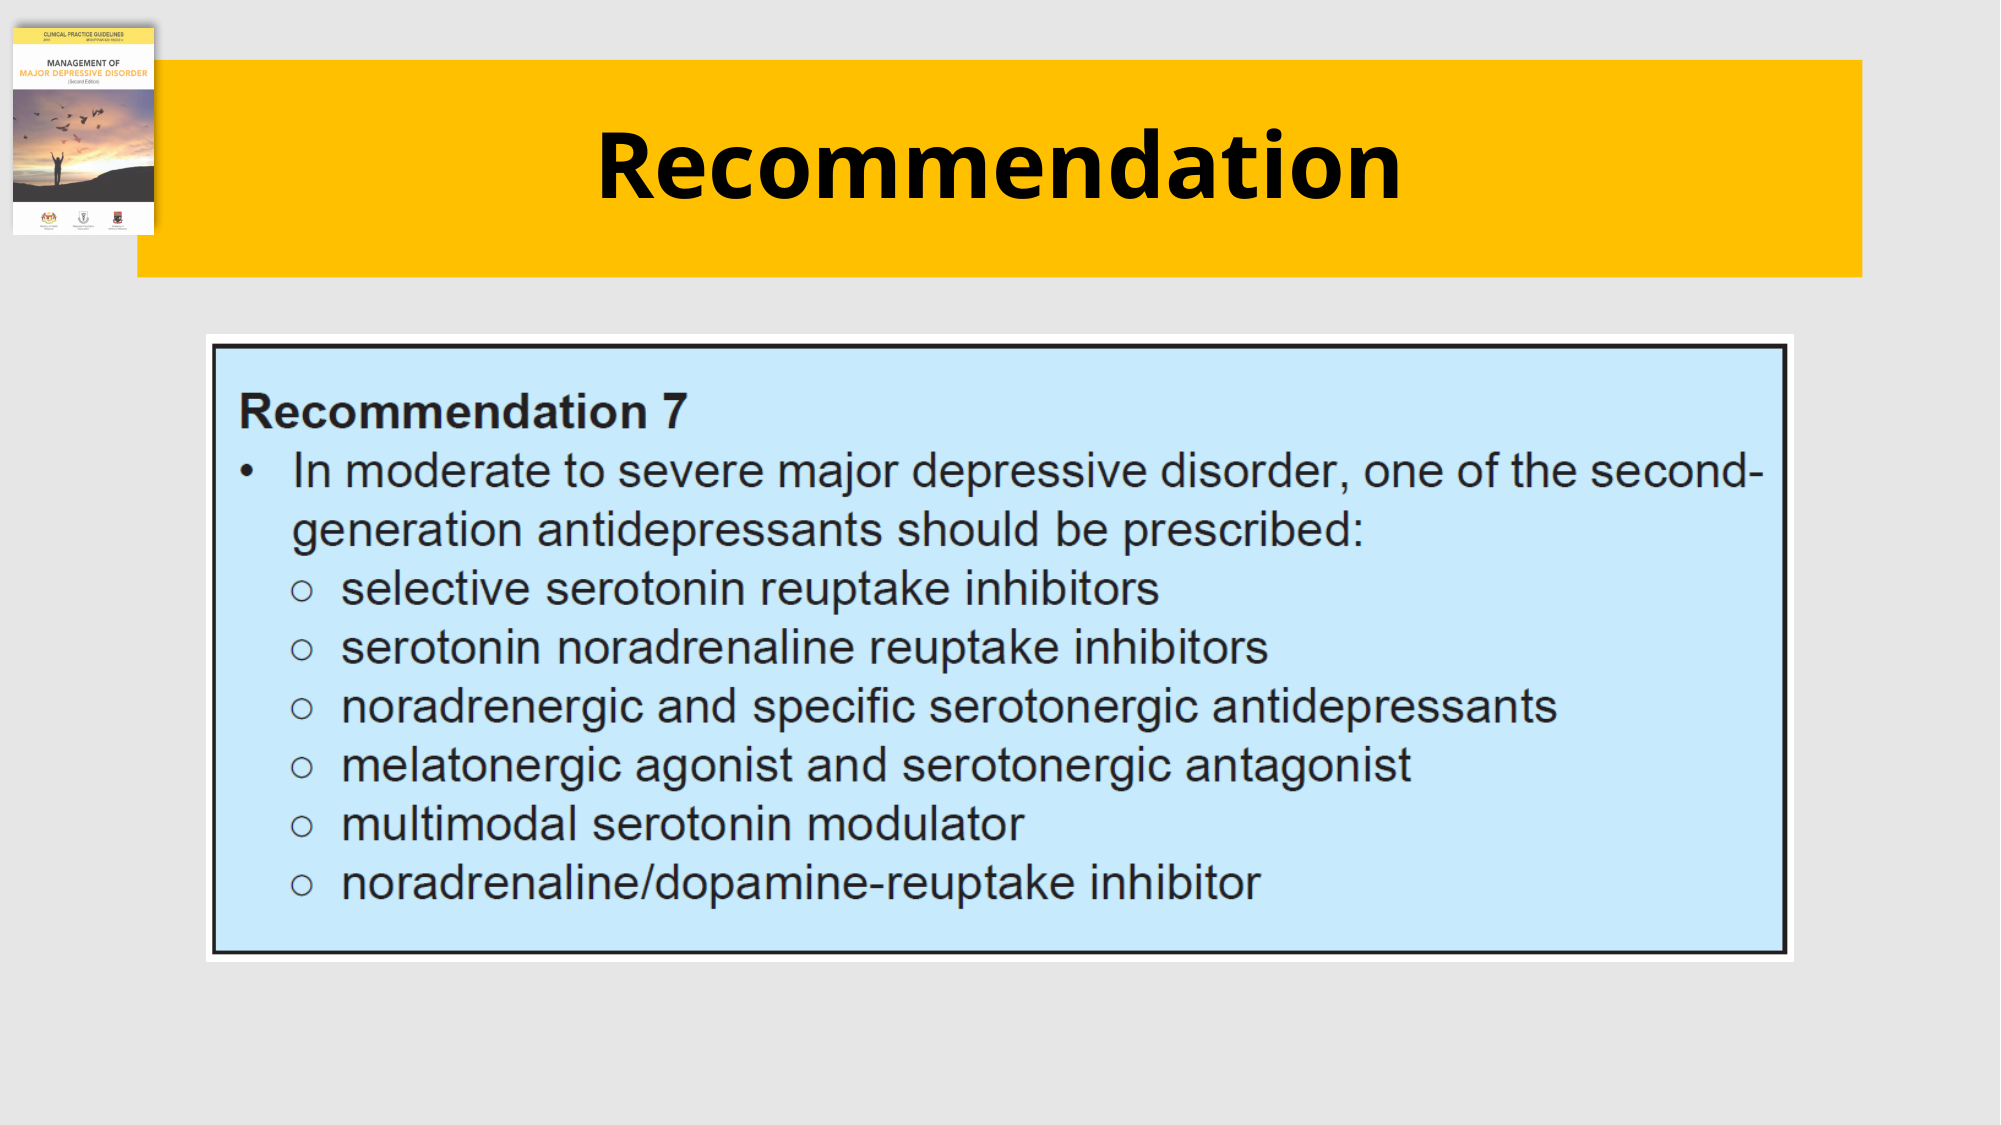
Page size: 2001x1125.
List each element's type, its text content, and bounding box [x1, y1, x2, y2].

title Recommendation [137, 59, 1863, 278]
picture [13, 28, 154, 235]
picture [205, 334, 1795, 962]
